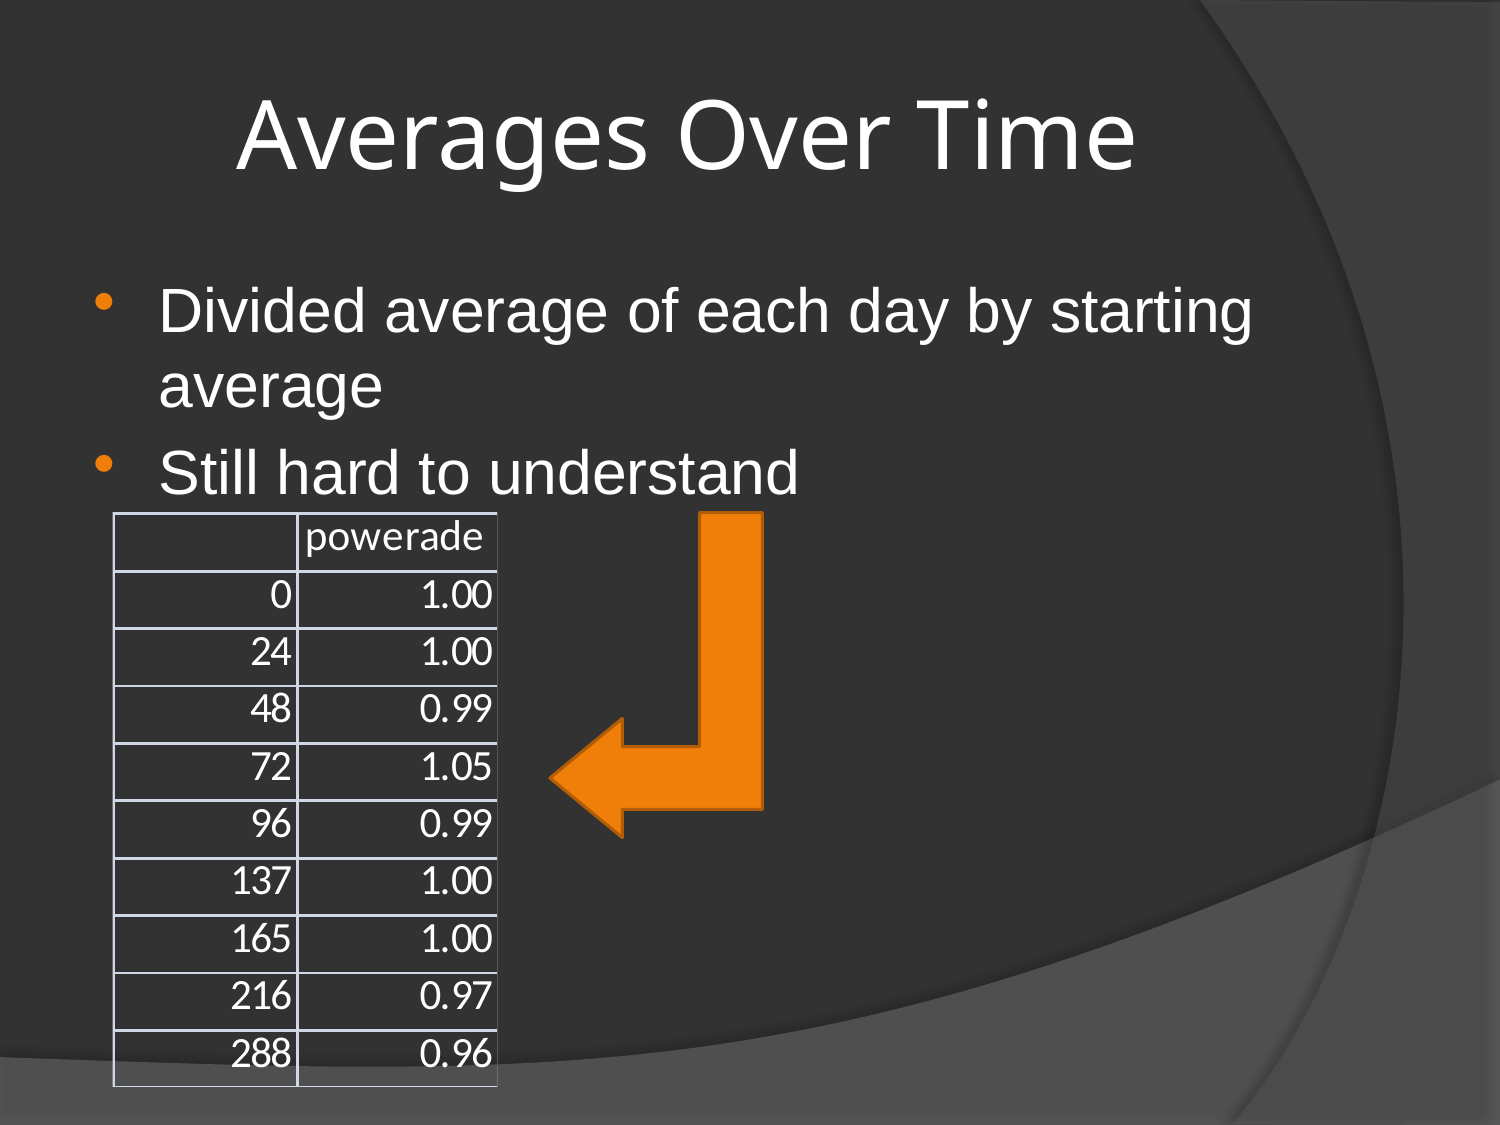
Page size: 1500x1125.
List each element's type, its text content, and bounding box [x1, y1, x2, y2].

title Averages Over Time [75, 37, 1300, 225]
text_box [112, 512, 501, 1090]
text_box [548, 511, 764, 839]
list Divided average of each day by starting average Still hard to understand [75, 262, 1300, 1005]
